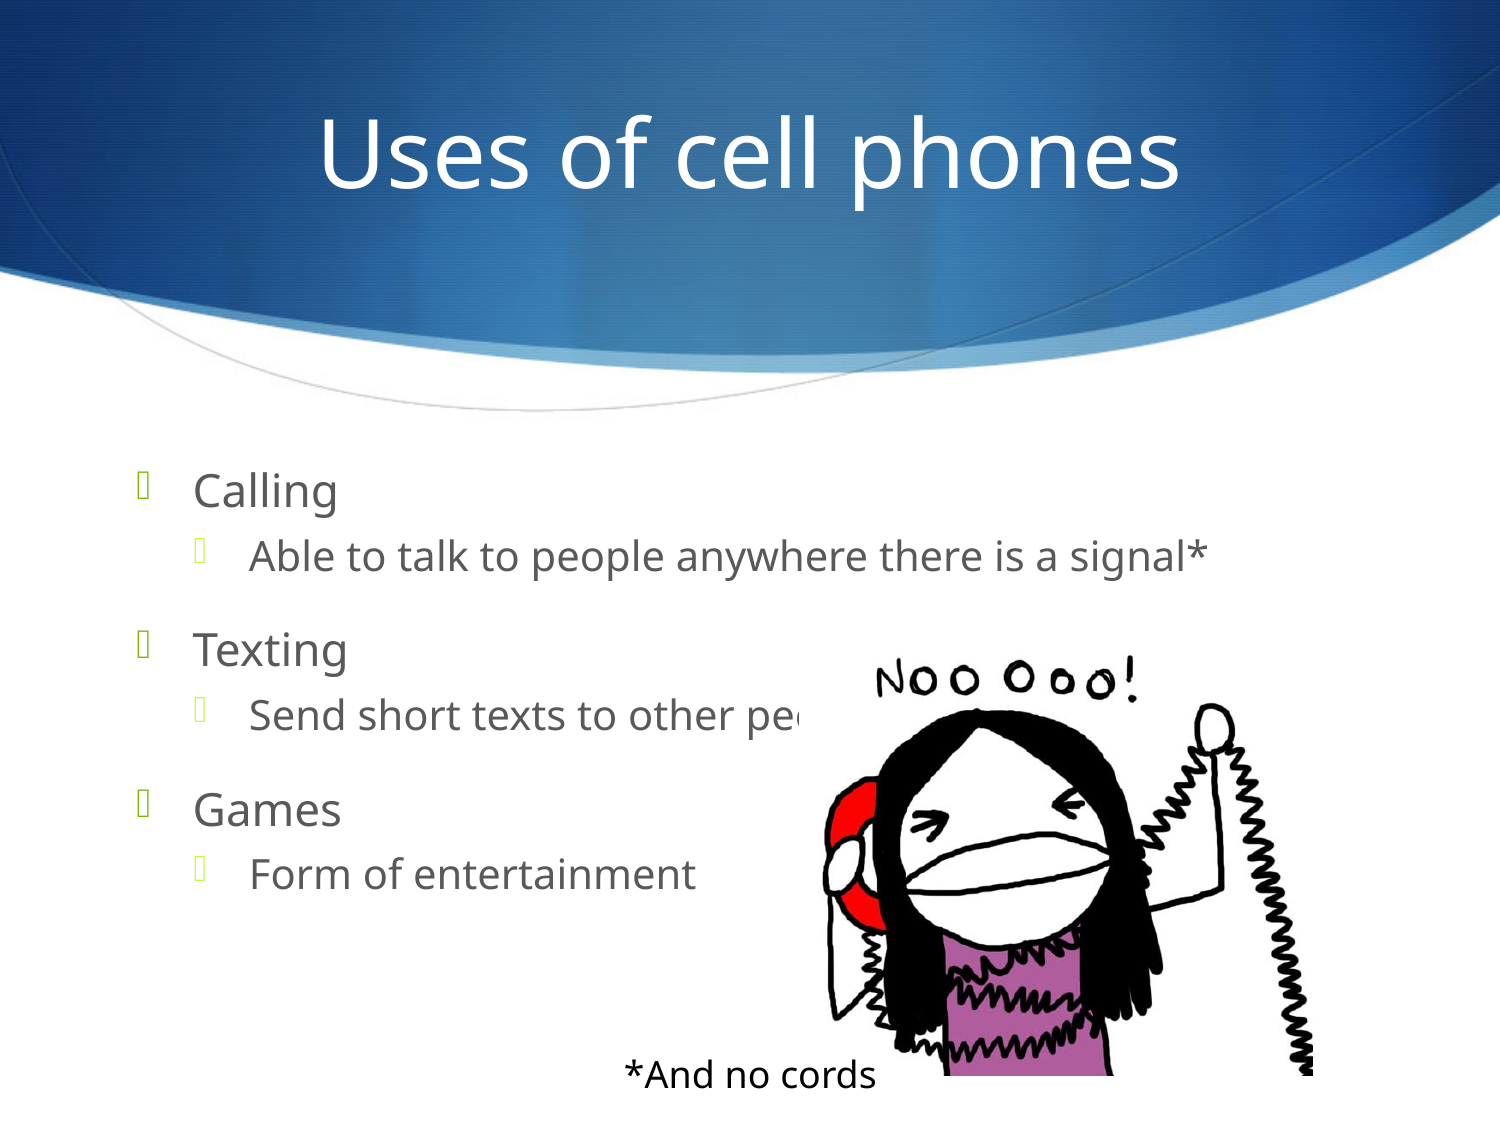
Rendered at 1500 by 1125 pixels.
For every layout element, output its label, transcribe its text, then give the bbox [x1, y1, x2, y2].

picture [0, 0, 1500, 1125]
text_box *And no cords [609, 1044, 892, 1104]
title Uses of cell phones [75, 56, 1425, 245]
list Calling Able to talk to people anywhere there is a signal* Texting Send short texts to other people, convenient Games Form of entertainment [121, 454, 1379, 991]
